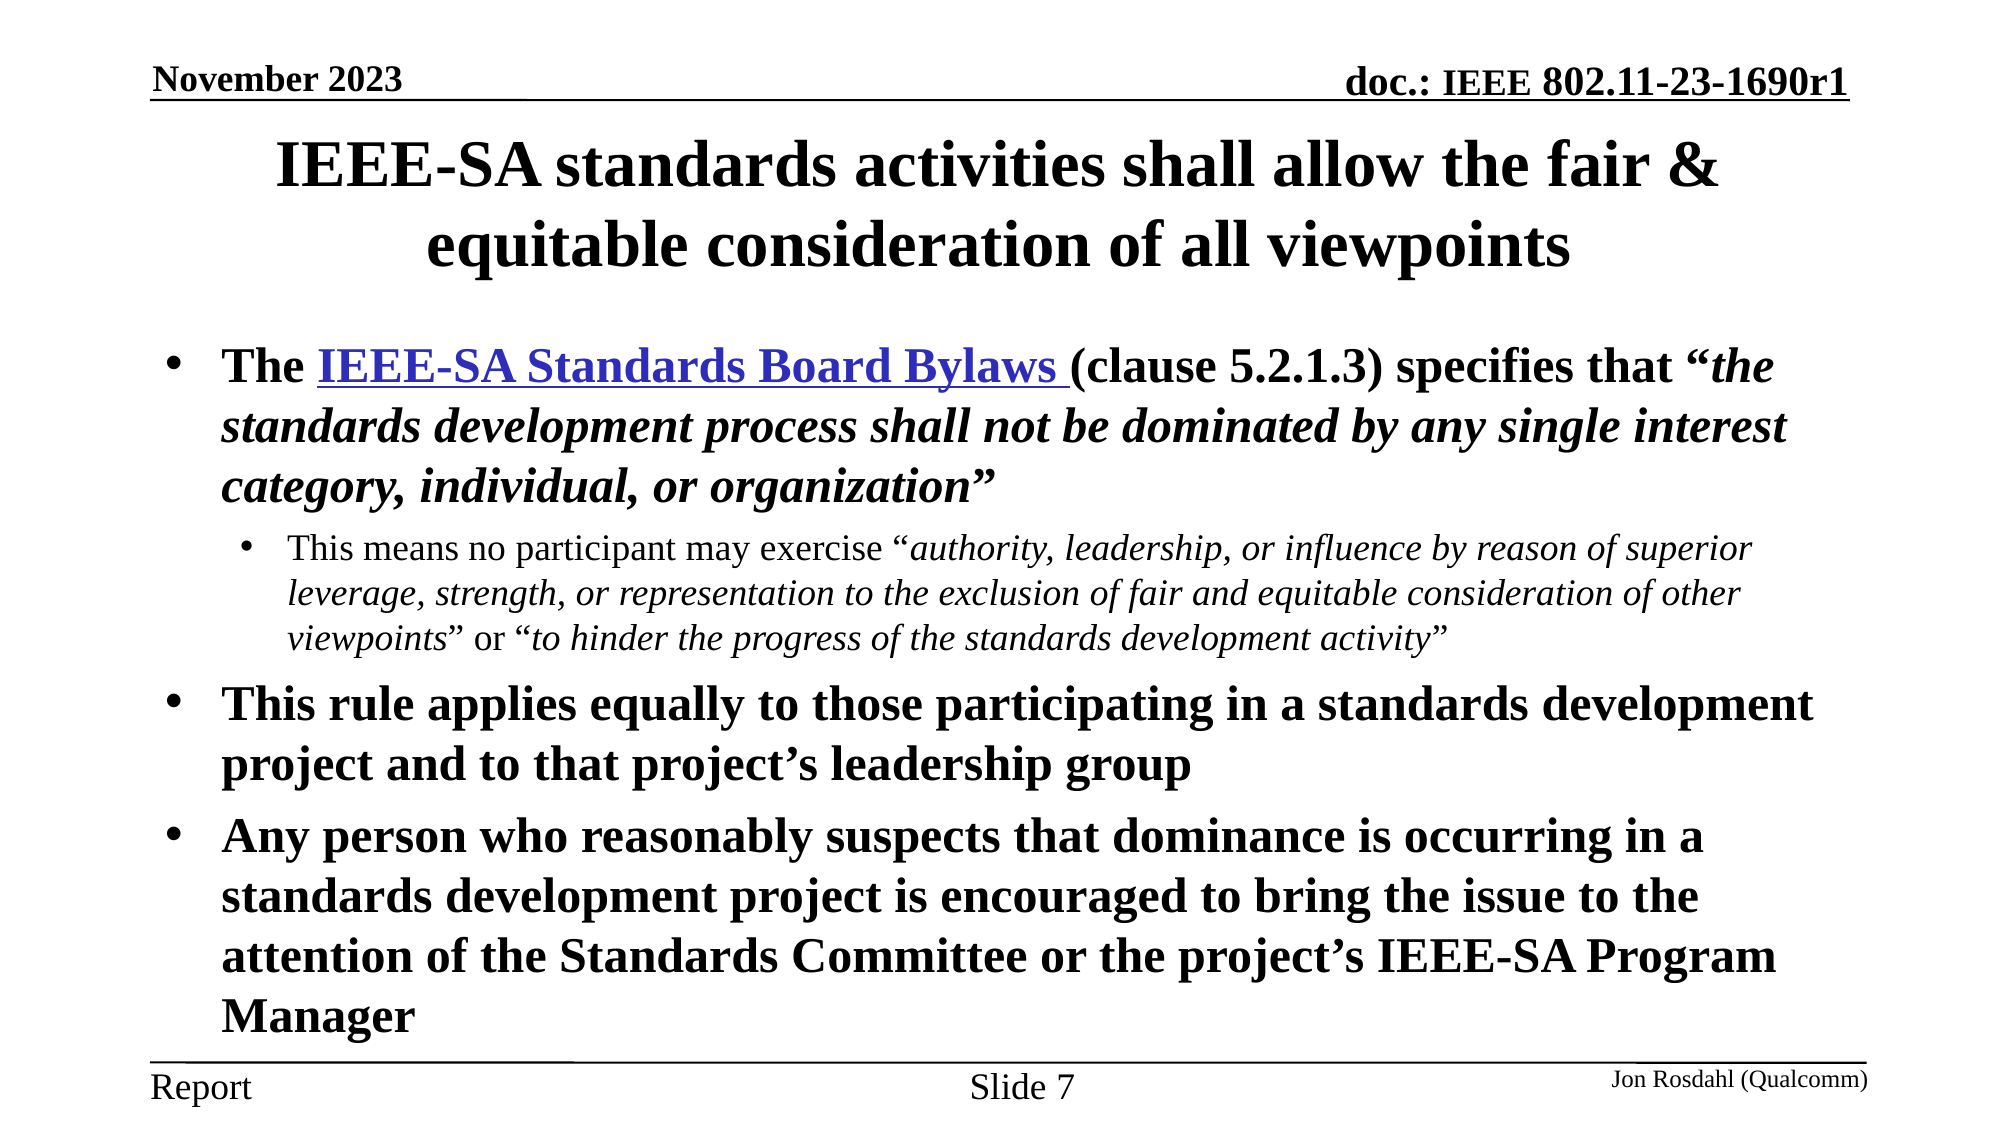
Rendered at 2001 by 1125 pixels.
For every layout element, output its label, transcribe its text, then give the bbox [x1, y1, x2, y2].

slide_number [152, 54, 563, 100]
list The IEEE-SA Standards Board Bylaws (clause 5.2.1.3) specifies that “the standards development process shall not be dominated by any single interest category, individual, or organization” This means no participant may exercise “authority, leadership, or influence by reason of superior leverage, strength, or representation to the exclusion of fair and equitable consideration of other viewpoints” or “to hinder the progress of the standards development activity” This rule applies equally to those participating in a standards development project and to that project’s leadership group Any person who reasonably suspects that dominance is occurring in a standards development project is encouraged to bring the issue to the attention of the Standards Committee or the project’s IEEE-SA Program Manager [149, 324, 1850, 1000]
title IEEE-SA standards activities shall allow the fair & equitable consideration of all viewpoints [149, 112, 1850, 288]
slide_number Slide 7 [950, 1061, 1095, 1125]
footer Jon Rosdahl (Qualcomm) [1171, 1061, 1869, 1093]
